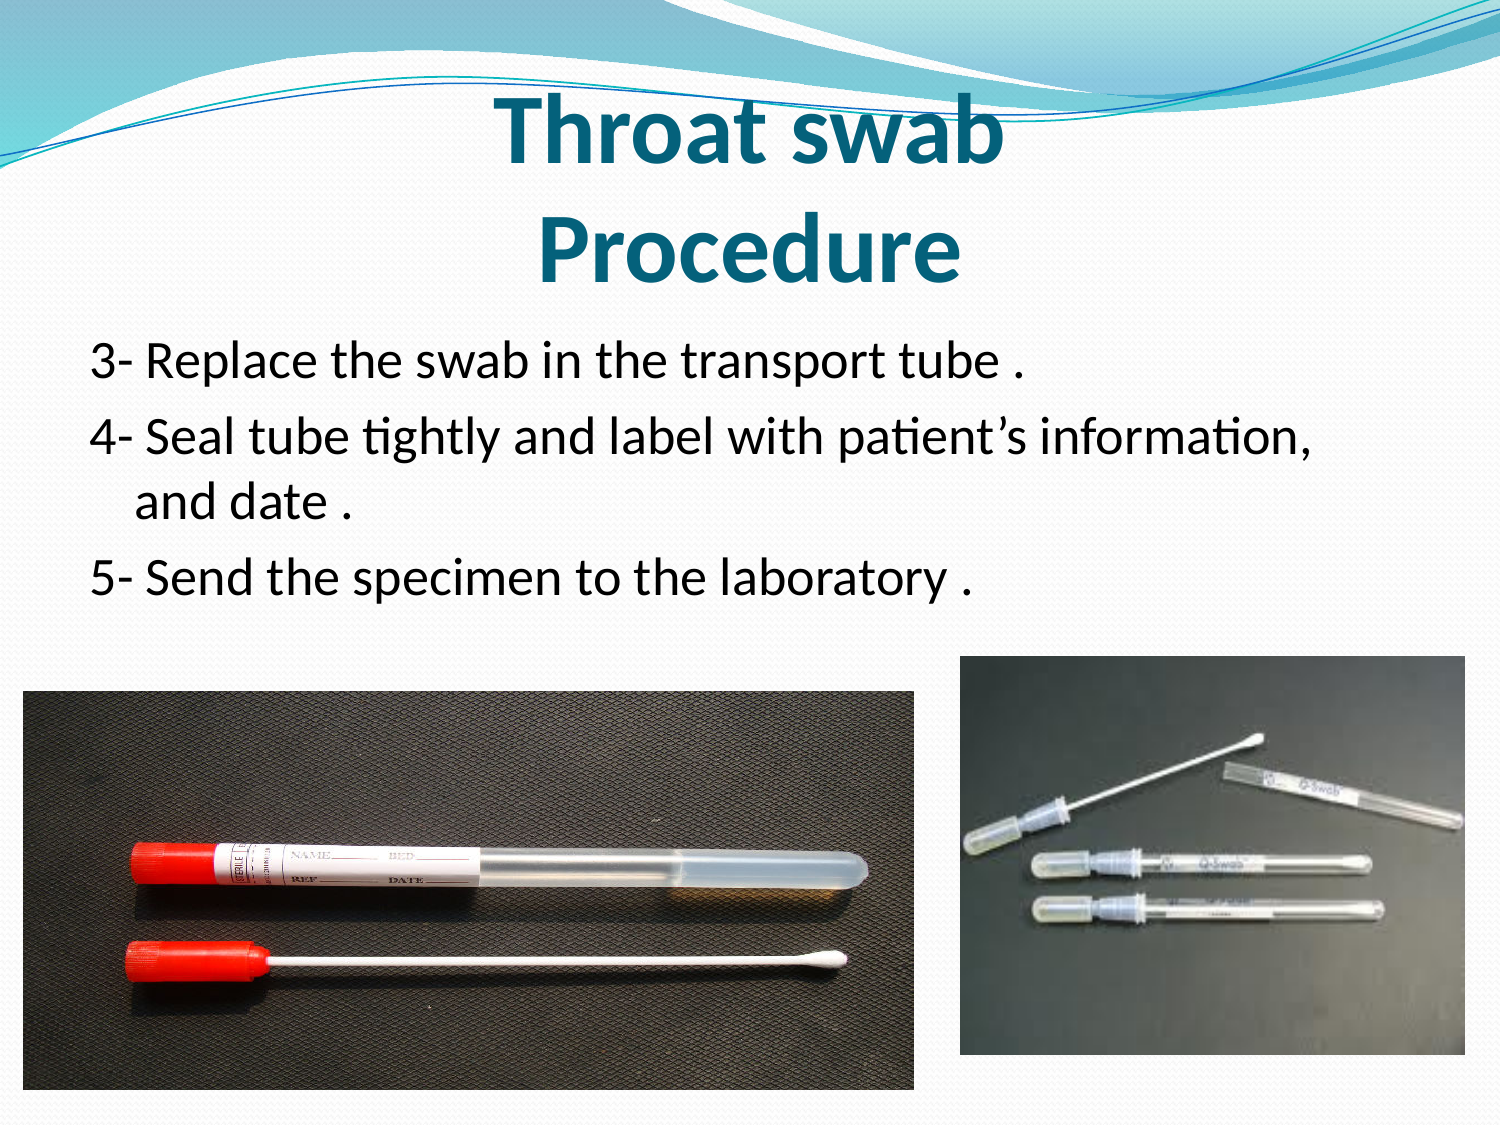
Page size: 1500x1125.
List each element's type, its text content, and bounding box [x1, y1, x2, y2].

picture [23, 691, 915, 1091]
list 3- Replace the swab in the transport tube . 4- Seal tube tightly and label with patient’s information, and date . 5- Send the specimen to the laboratory . [75, 317, 1425, 1038]
picture [960, 656, 1466, 1055]
title Throat swab Procedure [75, 115, 1425, 303]
